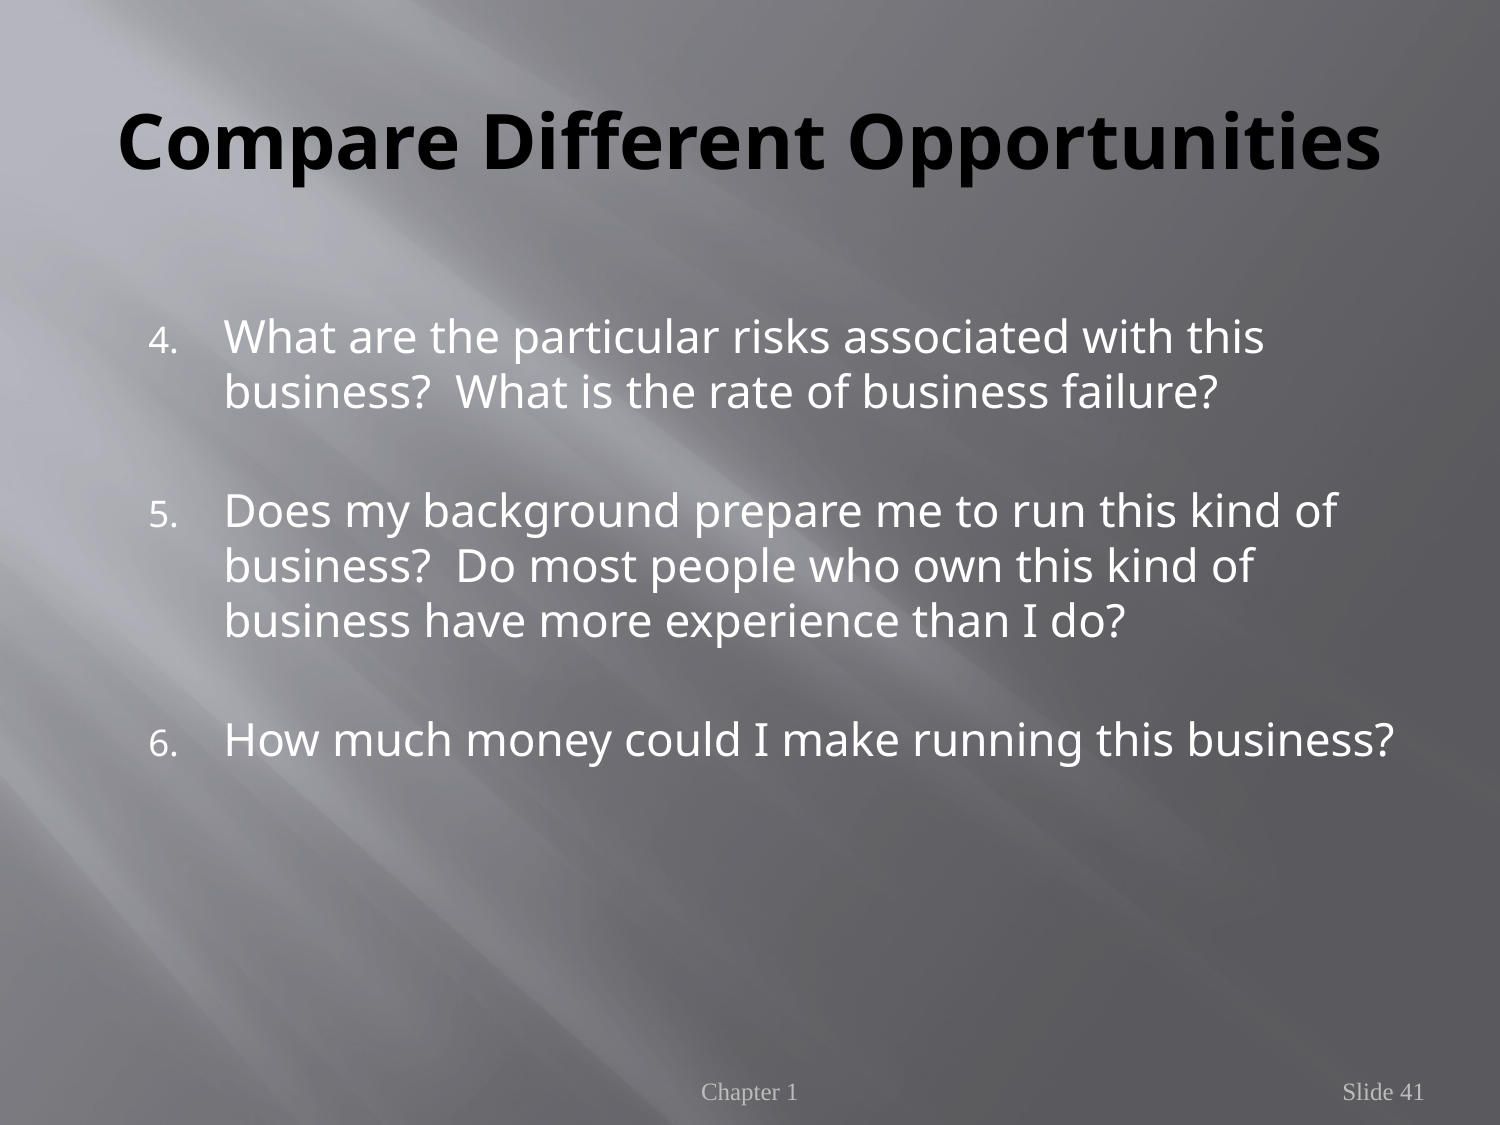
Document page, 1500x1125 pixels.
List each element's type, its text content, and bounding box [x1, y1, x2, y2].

footer Chapter 1 [512, 1052, 988, 1113]
list What are the particular risks associated with this business? What is the rate of business failure? Does my background prepare me to run this kind of business? Do most people who own this kind of business have more experience than I do? How much money could I make running this business? [37, 299, 1463, 1035]
title Compare Different Opportunities [75, 45, 1425, 233]
slide_number Slide 41 [1299, 1052, 1425, 1113]
